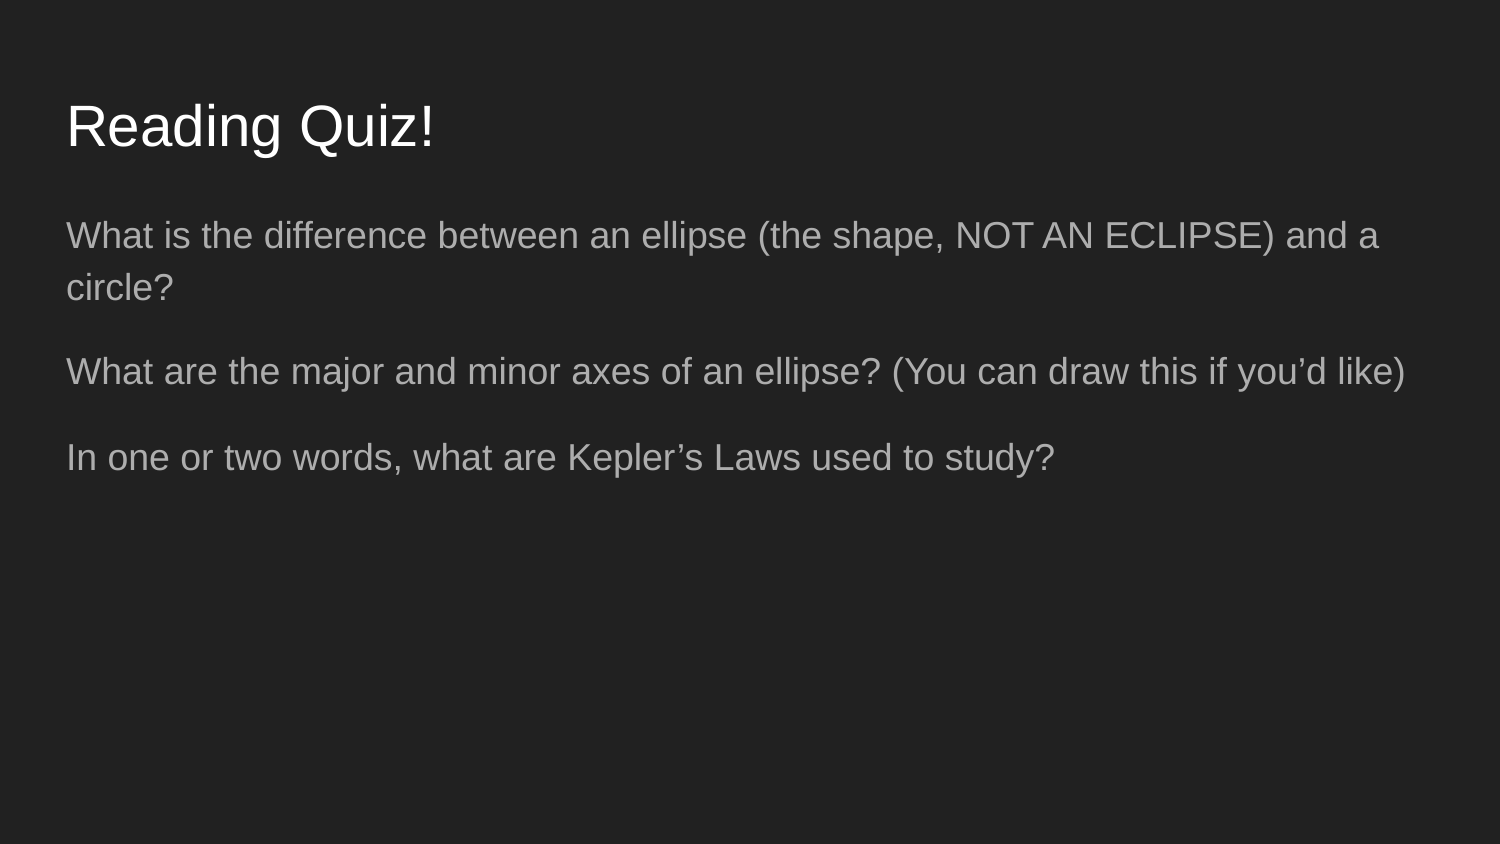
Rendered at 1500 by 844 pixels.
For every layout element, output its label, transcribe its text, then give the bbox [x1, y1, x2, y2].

title Reading Quiz! [51, 72, 1449, 167]
list What is the difference between an ellipse (the shape, NOT AN ECLIPSE) and a circle? What are the major and minor axes of an ellipse? (You can draw this if you’d like) In one or two words, what are Kepler’s Laws used to study? [51, 189, 1449, 750]
